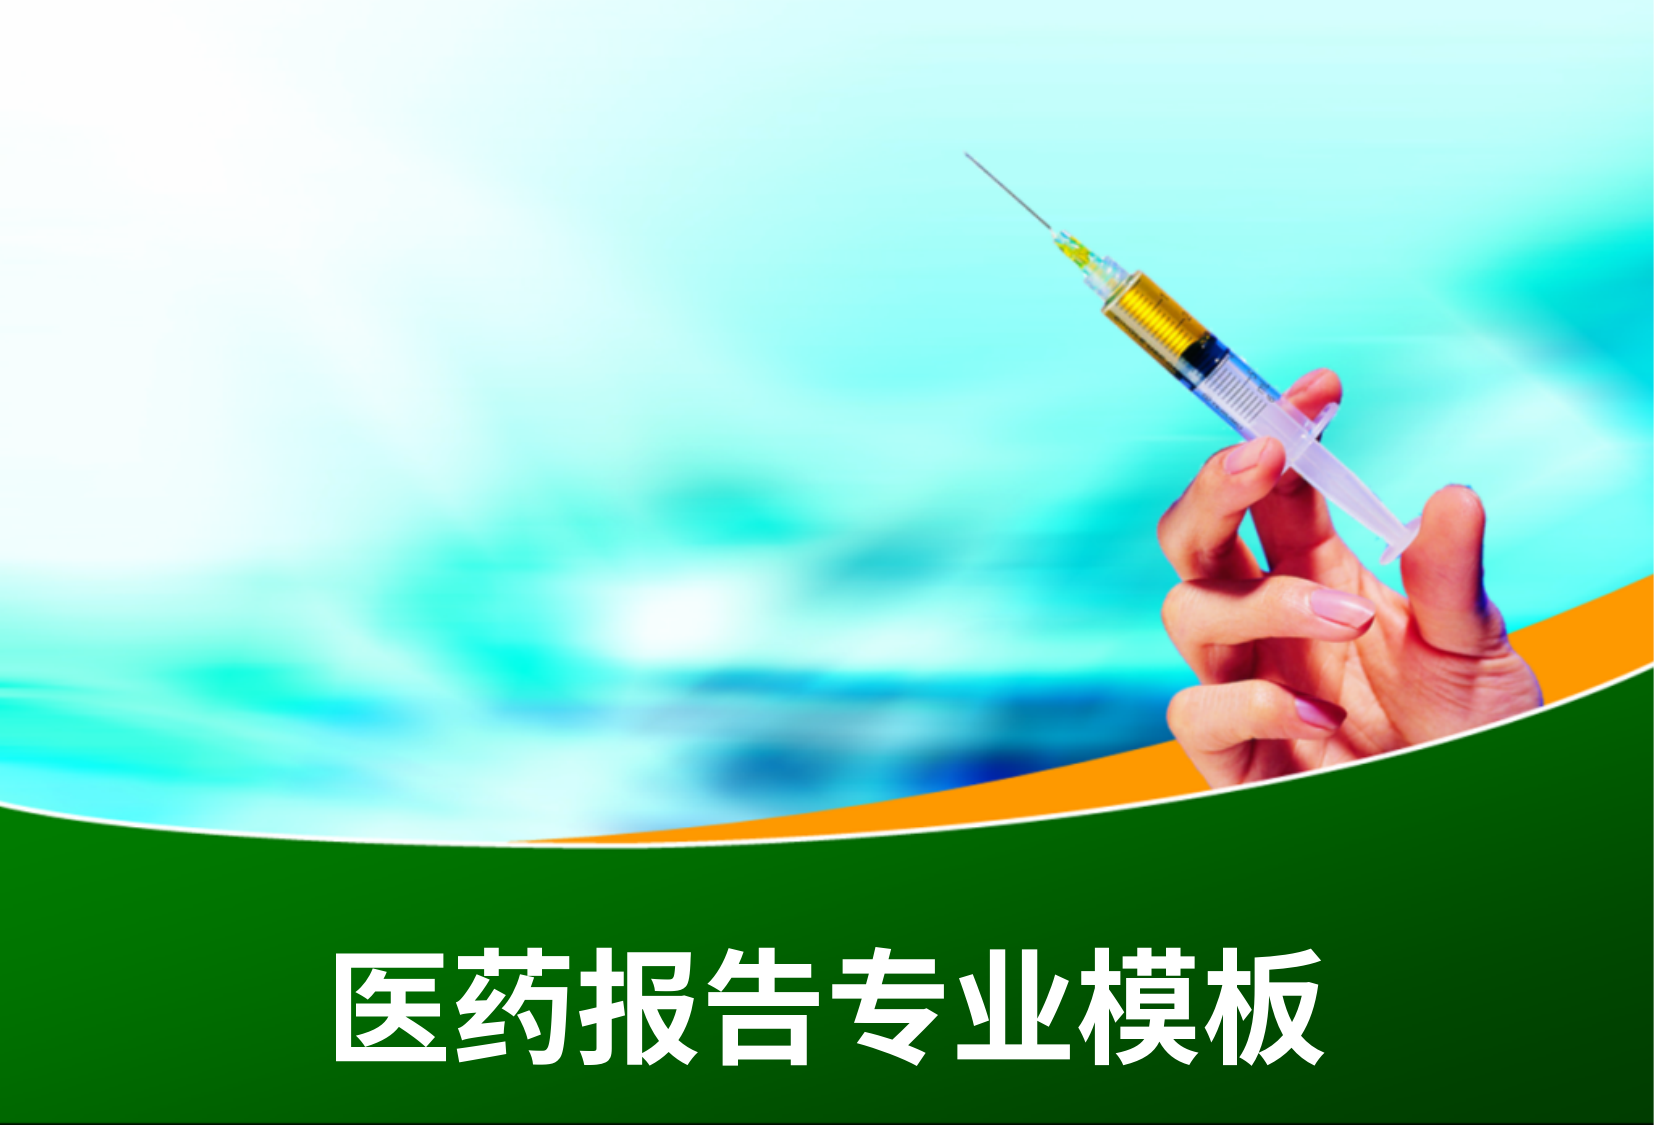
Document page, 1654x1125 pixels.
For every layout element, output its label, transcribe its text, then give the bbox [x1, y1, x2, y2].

picture [0, 0, 1654, 1125]
title 医药报告专业模板 [123, 883, 1530, 1125]
